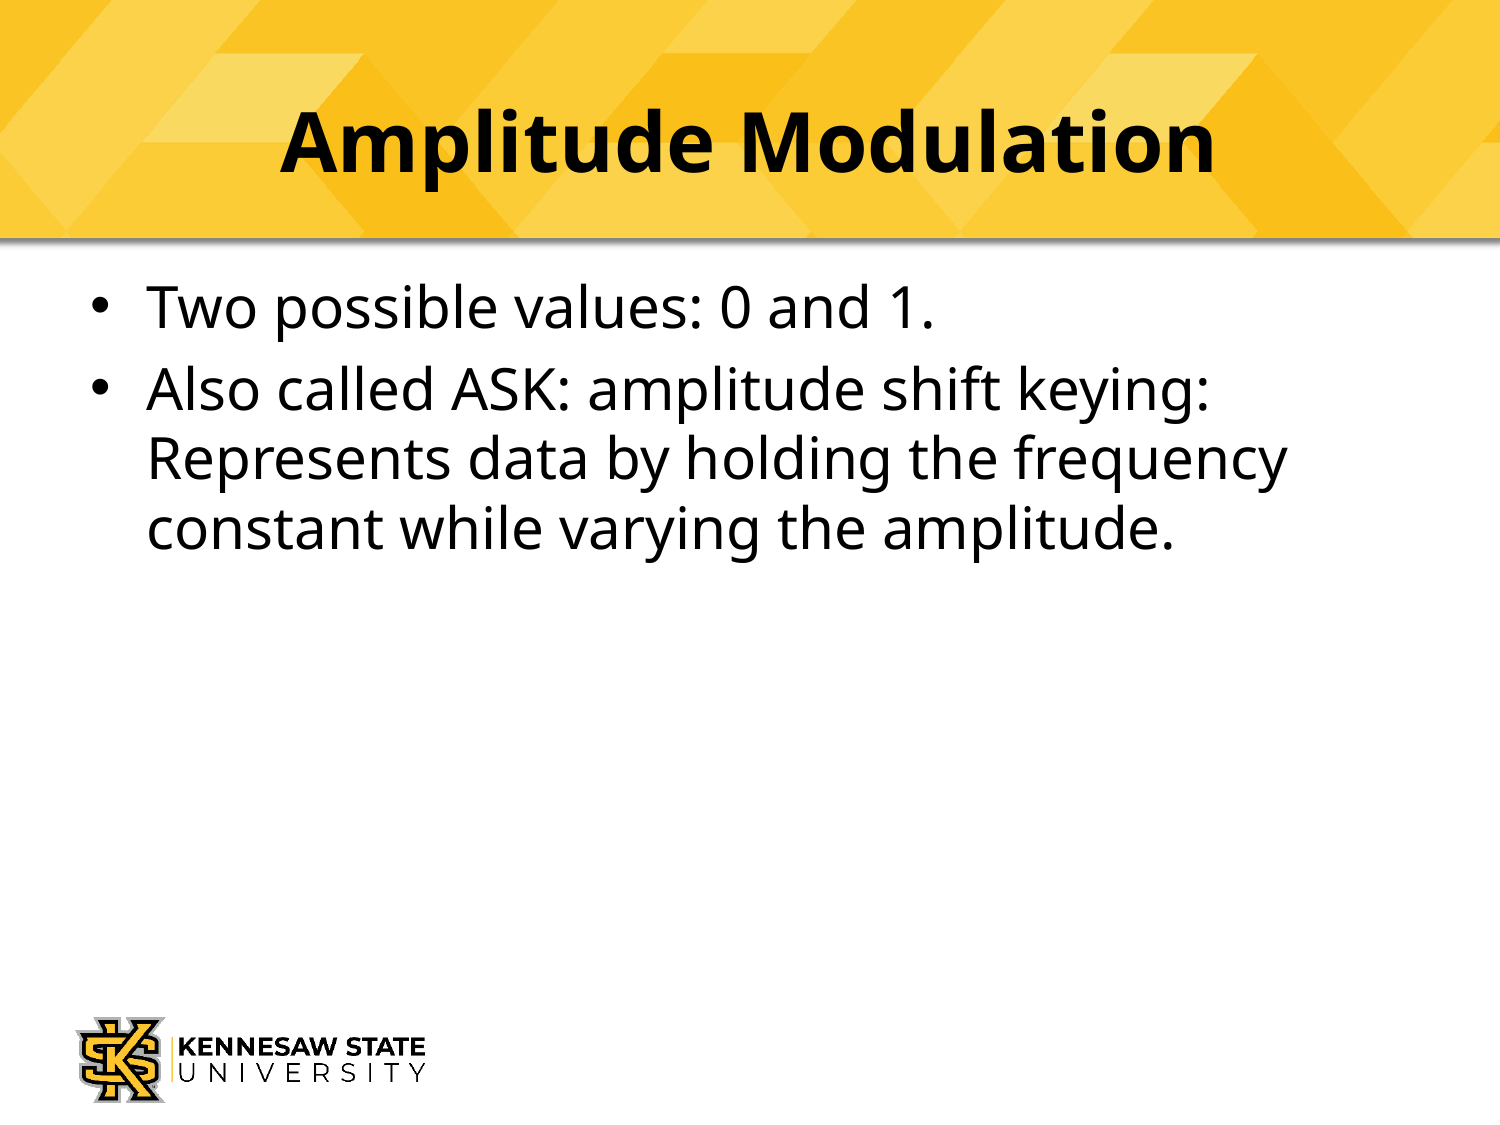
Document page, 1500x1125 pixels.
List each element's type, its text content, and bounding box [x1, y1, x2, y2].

title Amplitude Modulation [75, 45, 1425, 233]
picture [75, 1017, 425, 1103]
picture [0, 0, 1500, 251]
list Two possible values: 0 and 1. Also called ASK: amplitude shift keying: Represents data by holding the frequency constant while varying the amplitude. [75, 262, 1425, 1005]
